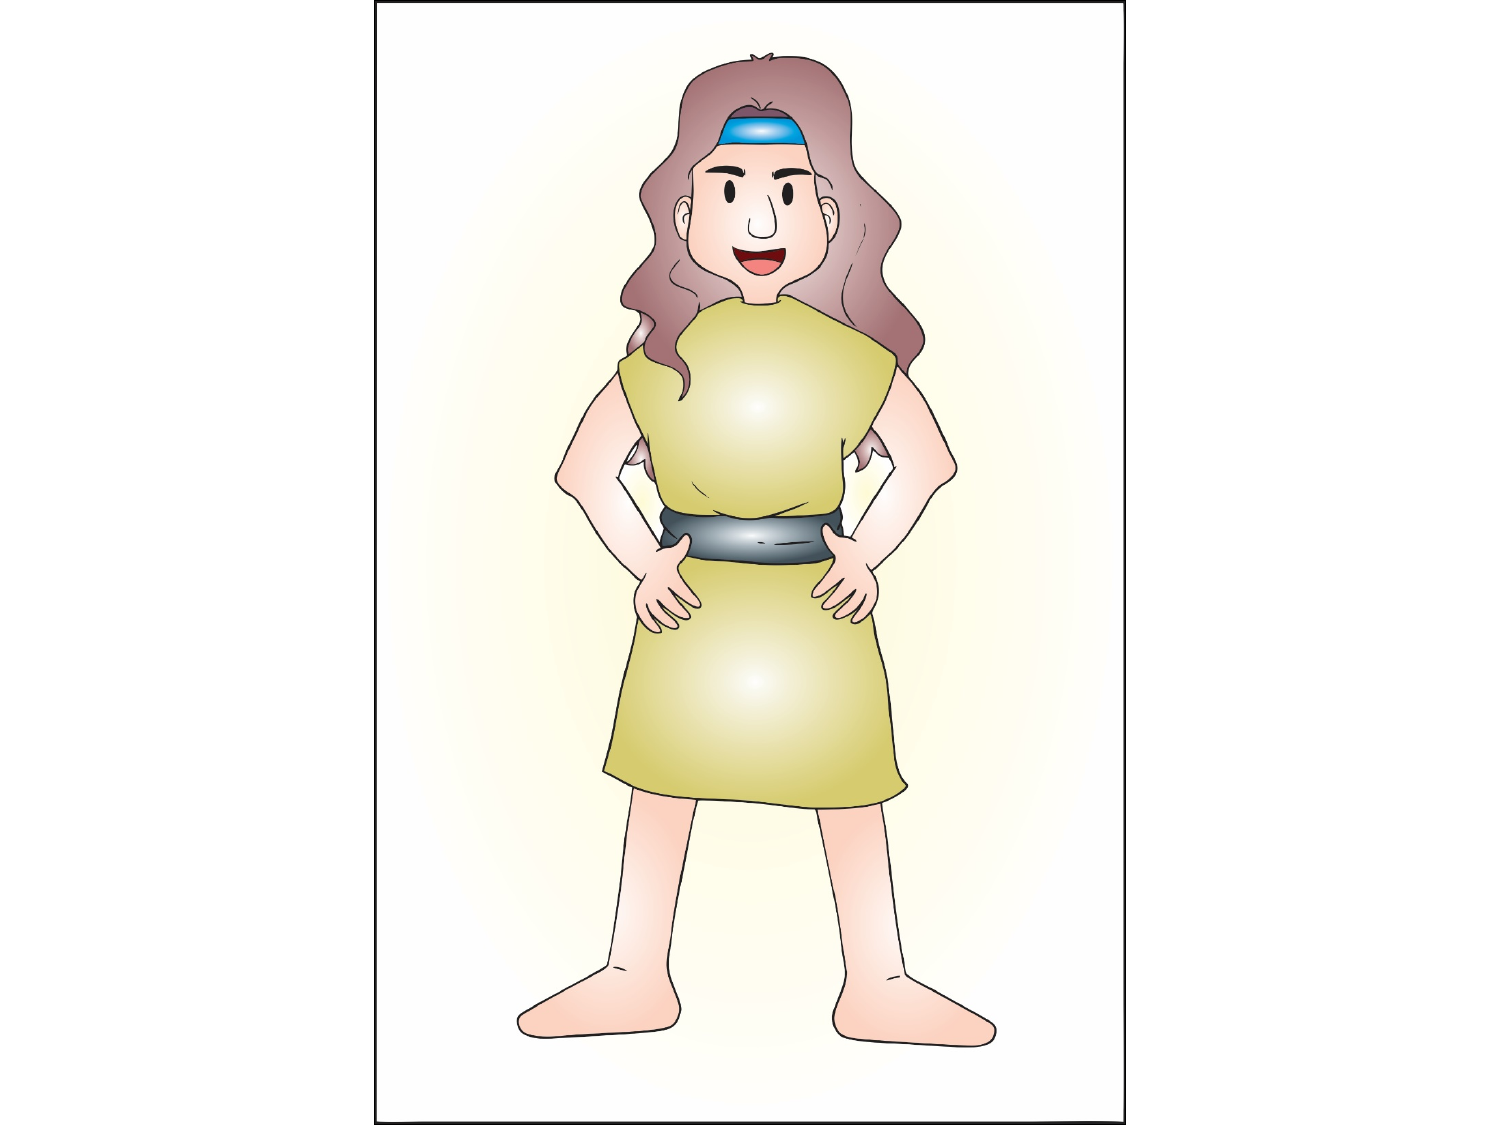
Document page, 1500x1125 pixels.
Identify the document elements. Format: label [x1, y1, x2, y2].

list [374, 0, 1126, 1125]
